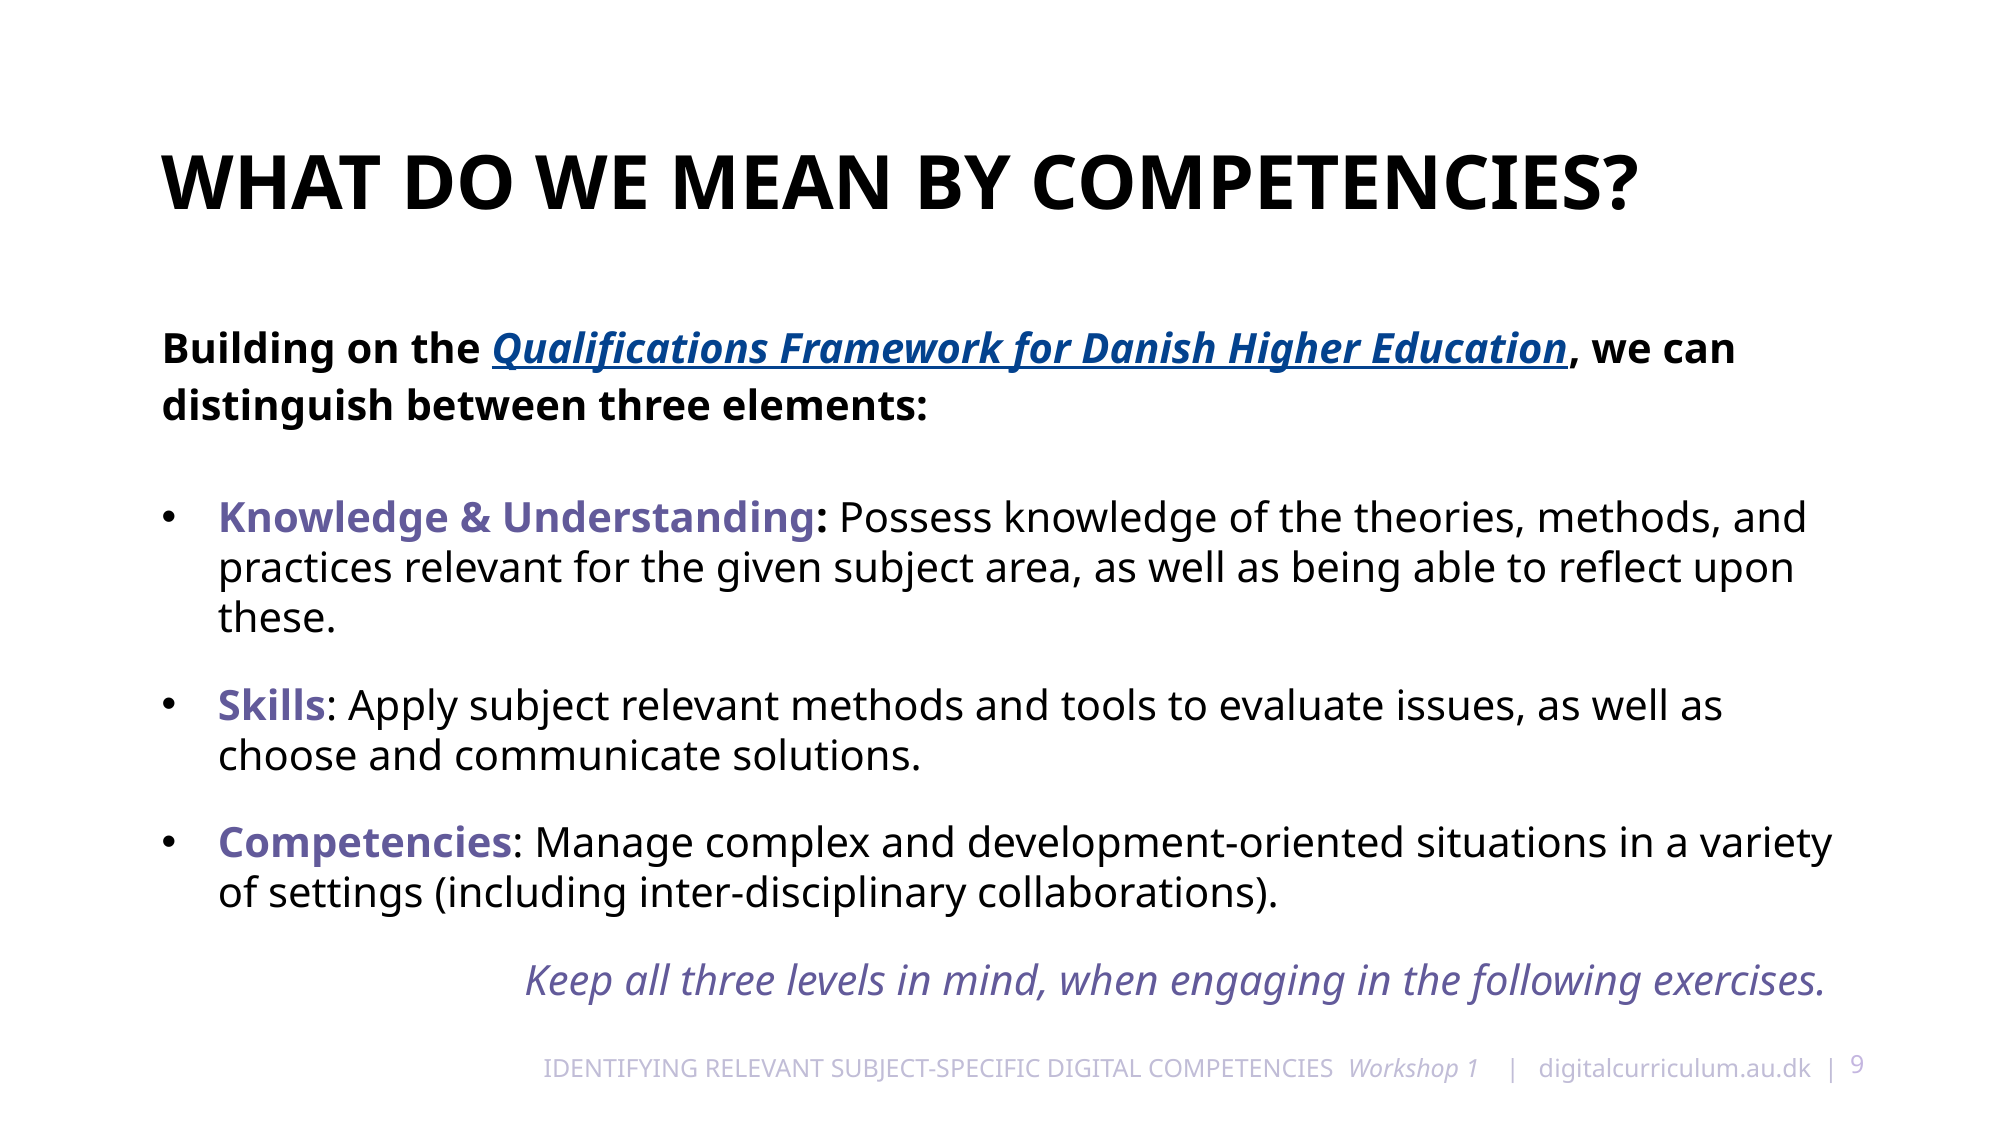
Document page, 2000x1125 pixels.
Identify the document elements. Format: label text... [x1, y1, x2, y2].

list Building on the Qualifications Framework for Danish Higher Education, we can distinguish between three elements: Knowledge​ & Understanding: Possess knowledge of the theories, methods, and practices relevant for the given subject area, as well as being able to reflect upon these. Skills​: Apply subject relevant methods and tools to evaluate issues, as well as choose and communicate solutions. Competencies​: Manage complex and development-oriented situations in a variety of settings (including inter-disciplinary collaborations). Keep all three levels in mind, when engaging in the following exercises. [161, 321, 1839, 968]
slide_number 9 [1849, 1057, 2000, 1083]
title What do we mean by competencies? [161, 51, 1839, 226]
